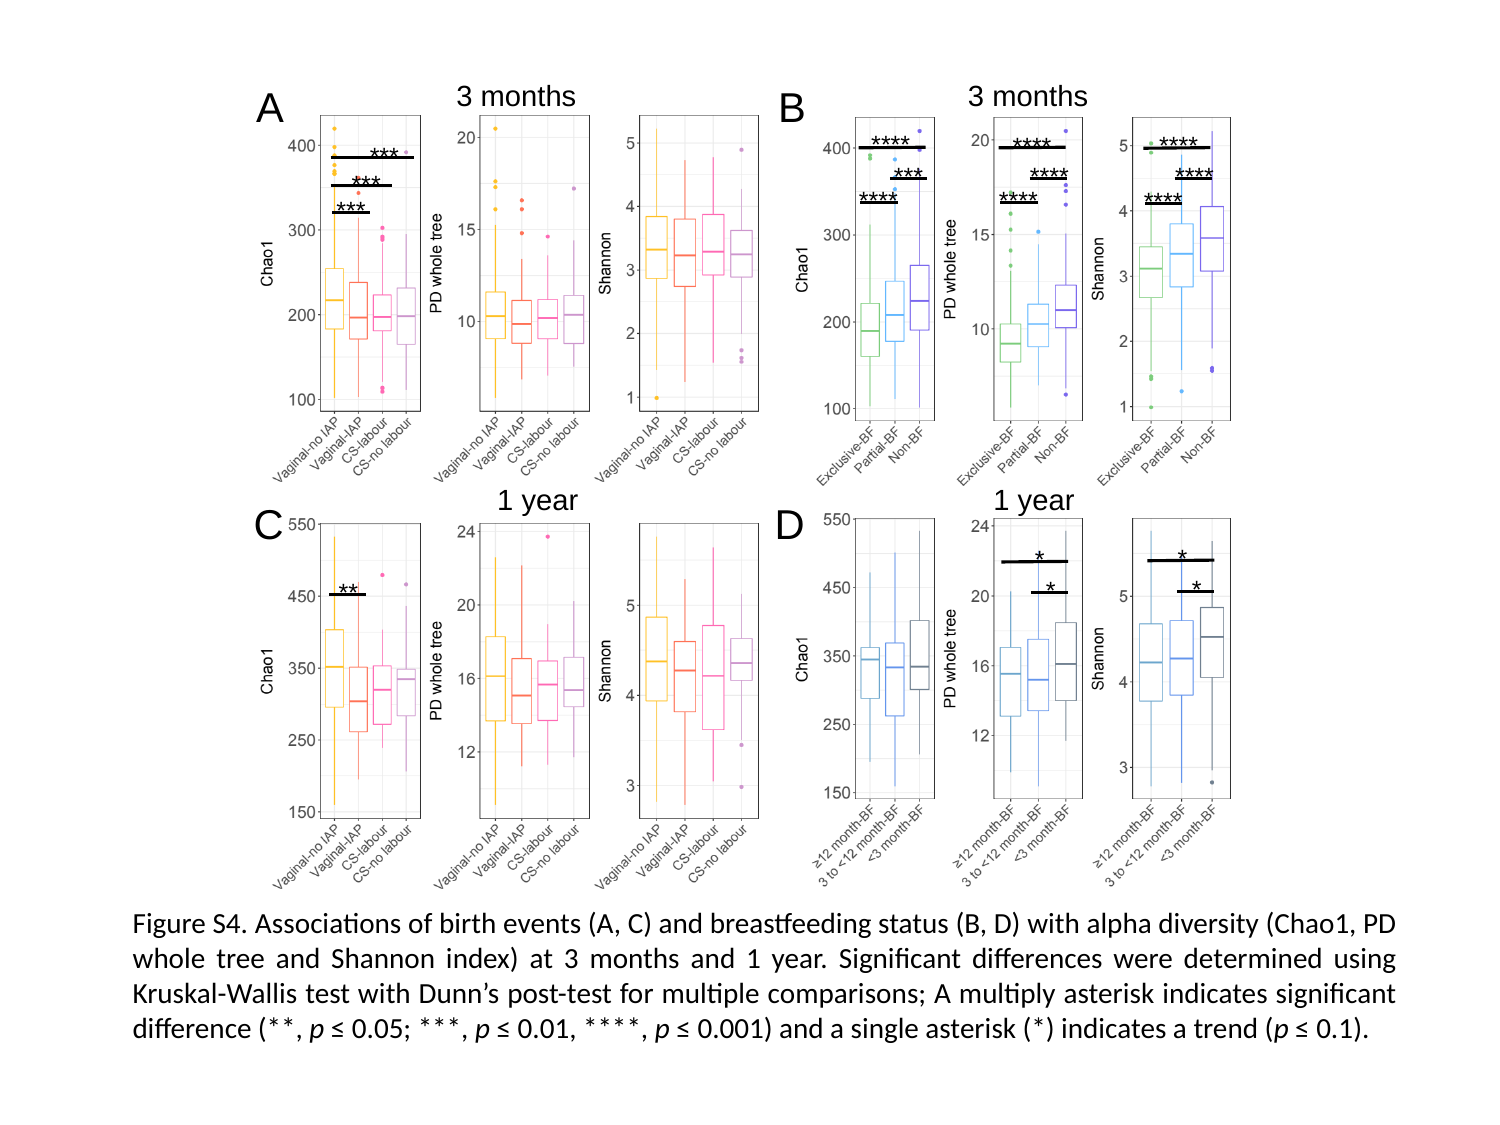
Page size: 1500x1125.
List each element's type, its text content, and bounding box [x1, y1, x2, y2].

text_box Figure S4. Associations of birth events (A, C) and breastfeeding status (B, D) with alpha diversity (Chao1, PD whole tree and Shannon index) at 3 months and 1 year. Significant differences were determined using Kruskal-Wallis test with Dunn’s post-test for multiple comparisons; A multiply asterisk indicates significant difference (**, p ≤ 0.05; ***, p ≤ 0.01, ****, p ≤ 0.001) and a single asterisk (*) indicates a trend (p ≤ 0.1). [117, 896, 1412, 1052]
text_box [240, 69, 1234, 897]
